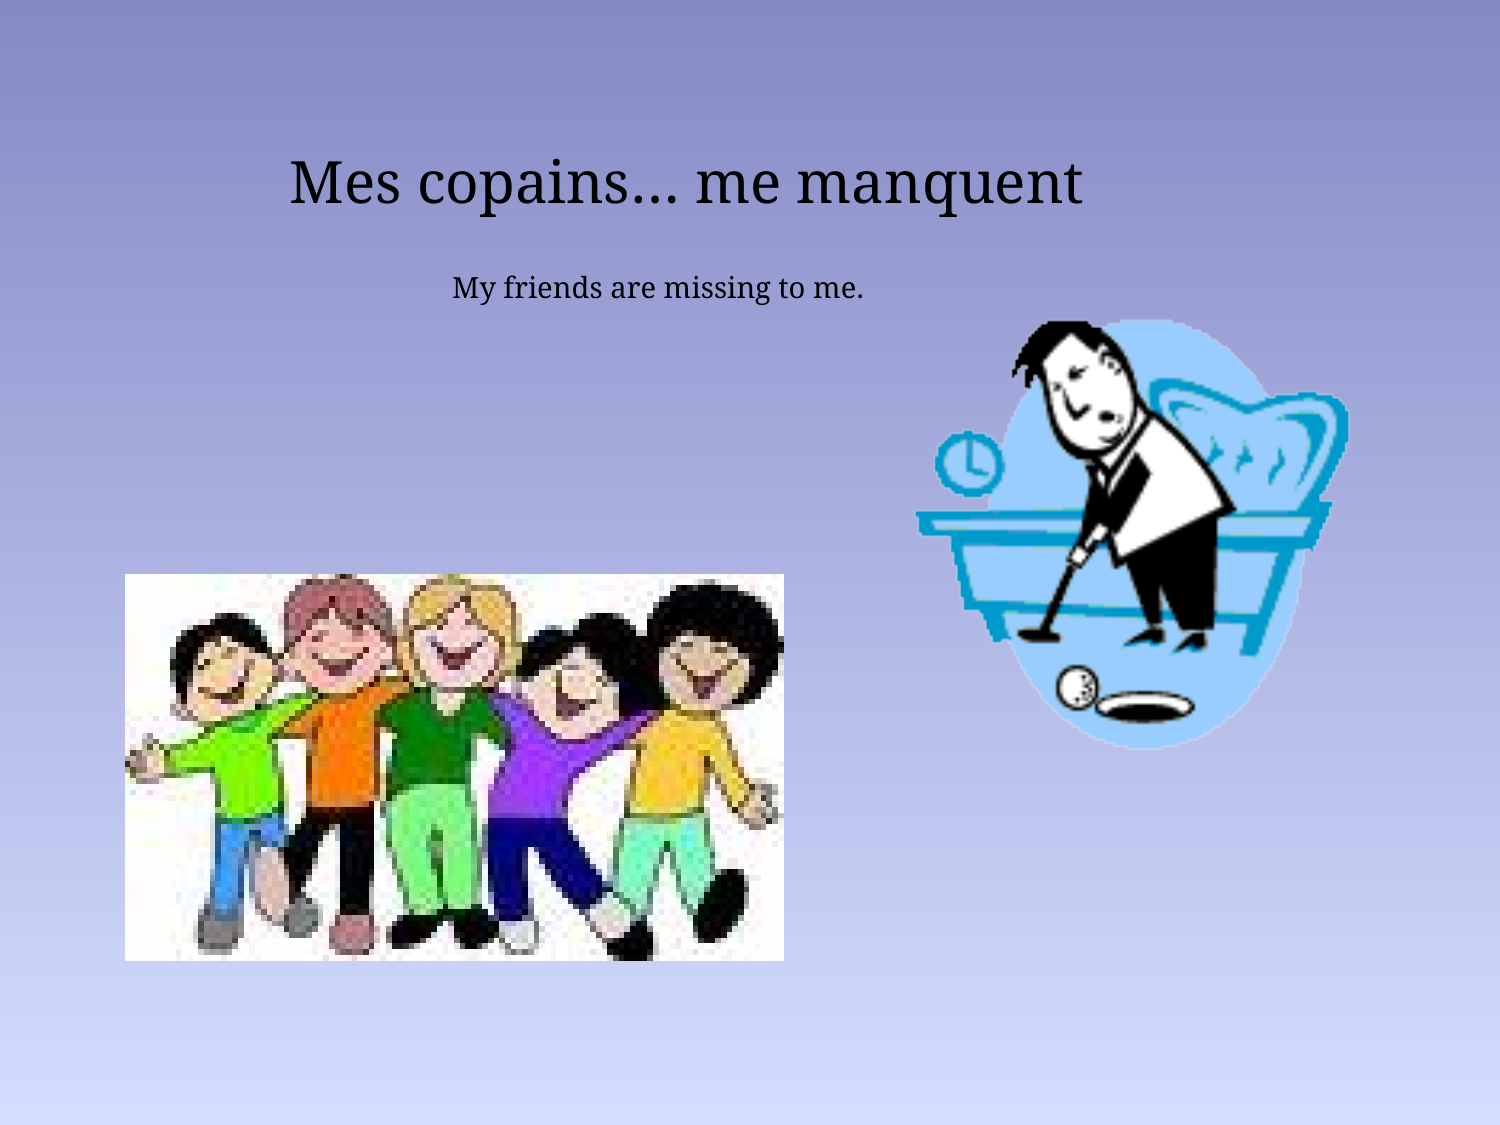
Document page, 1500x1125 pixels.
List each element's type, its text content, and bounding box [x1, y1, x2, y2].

picture [899, 299, 1363, 760]
text_box My friends are missing to me. [437, 262, 900, 313]
picture [124, 574, 784, 962]
text_box Mes copains… me manquent [275, 137, 1150, 223]
